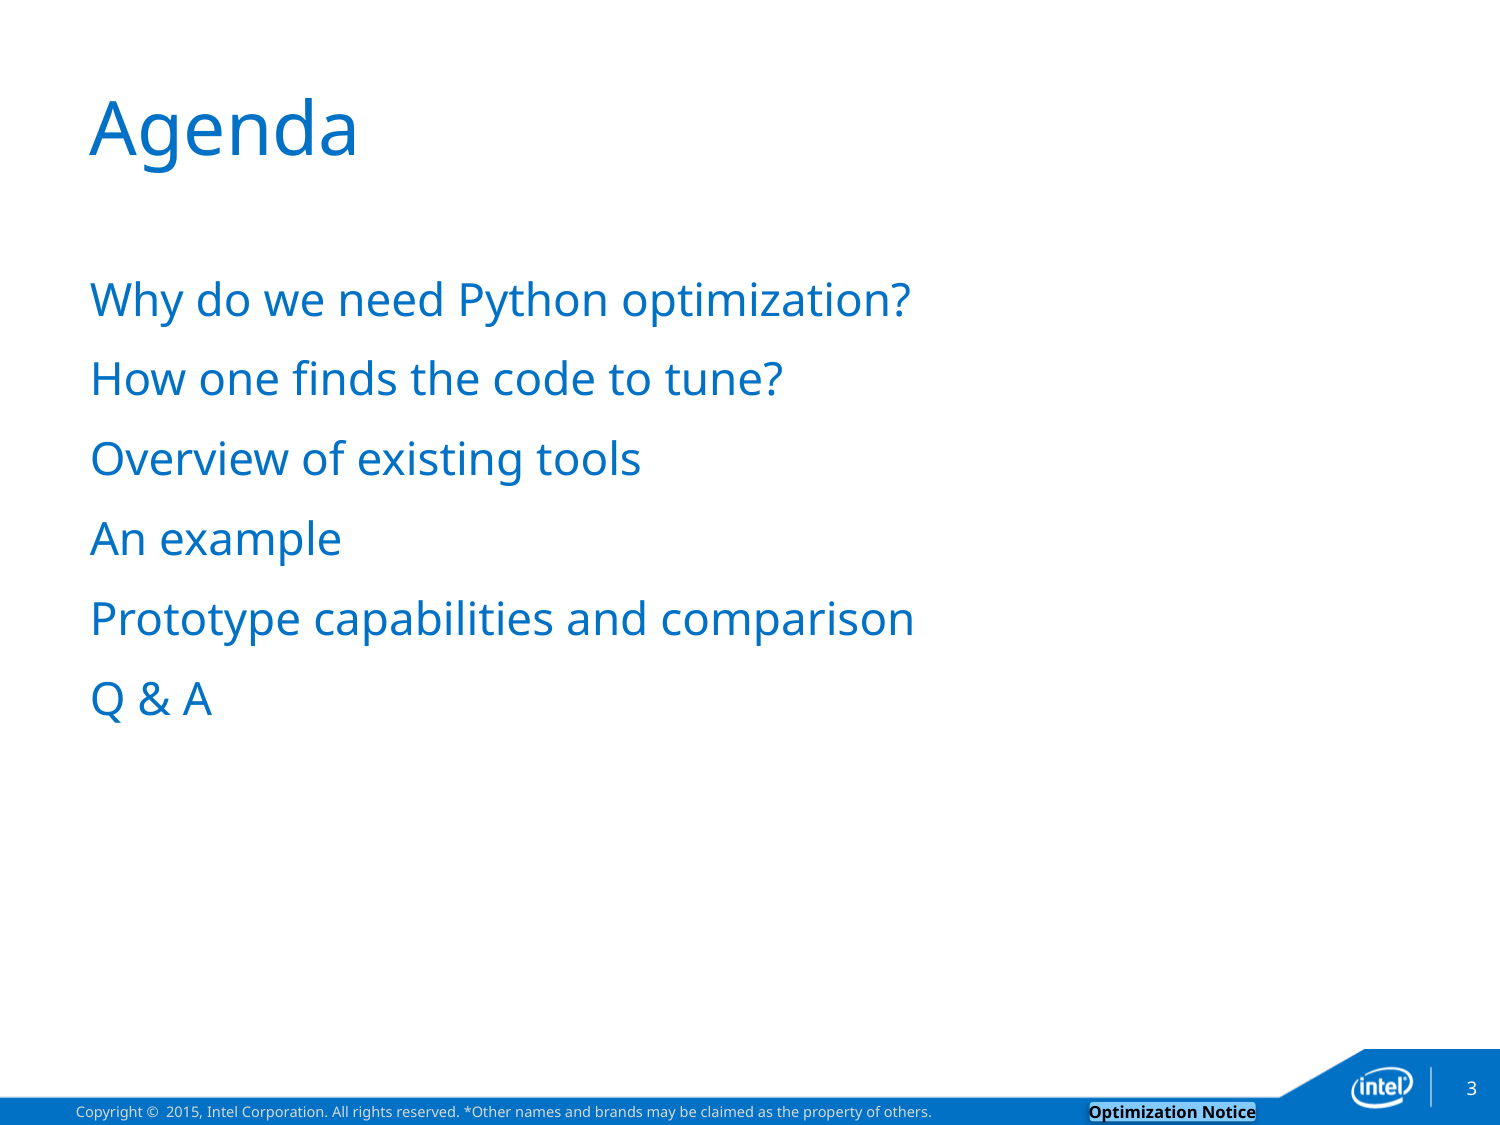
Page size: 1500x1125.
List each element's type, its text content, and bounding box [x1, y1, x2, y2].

slide_number 3 [1406, 1059, 1478, 1119]
list Why do we need Python optimization? How one finds the code to tune? Overview of existing tools An example Prototype capabilities and comparison Q & A [74, 262, 1425, 1013]
picture [0, 1049, 1500, 1125]
title Agenda [74, 72, 1425, 261]
